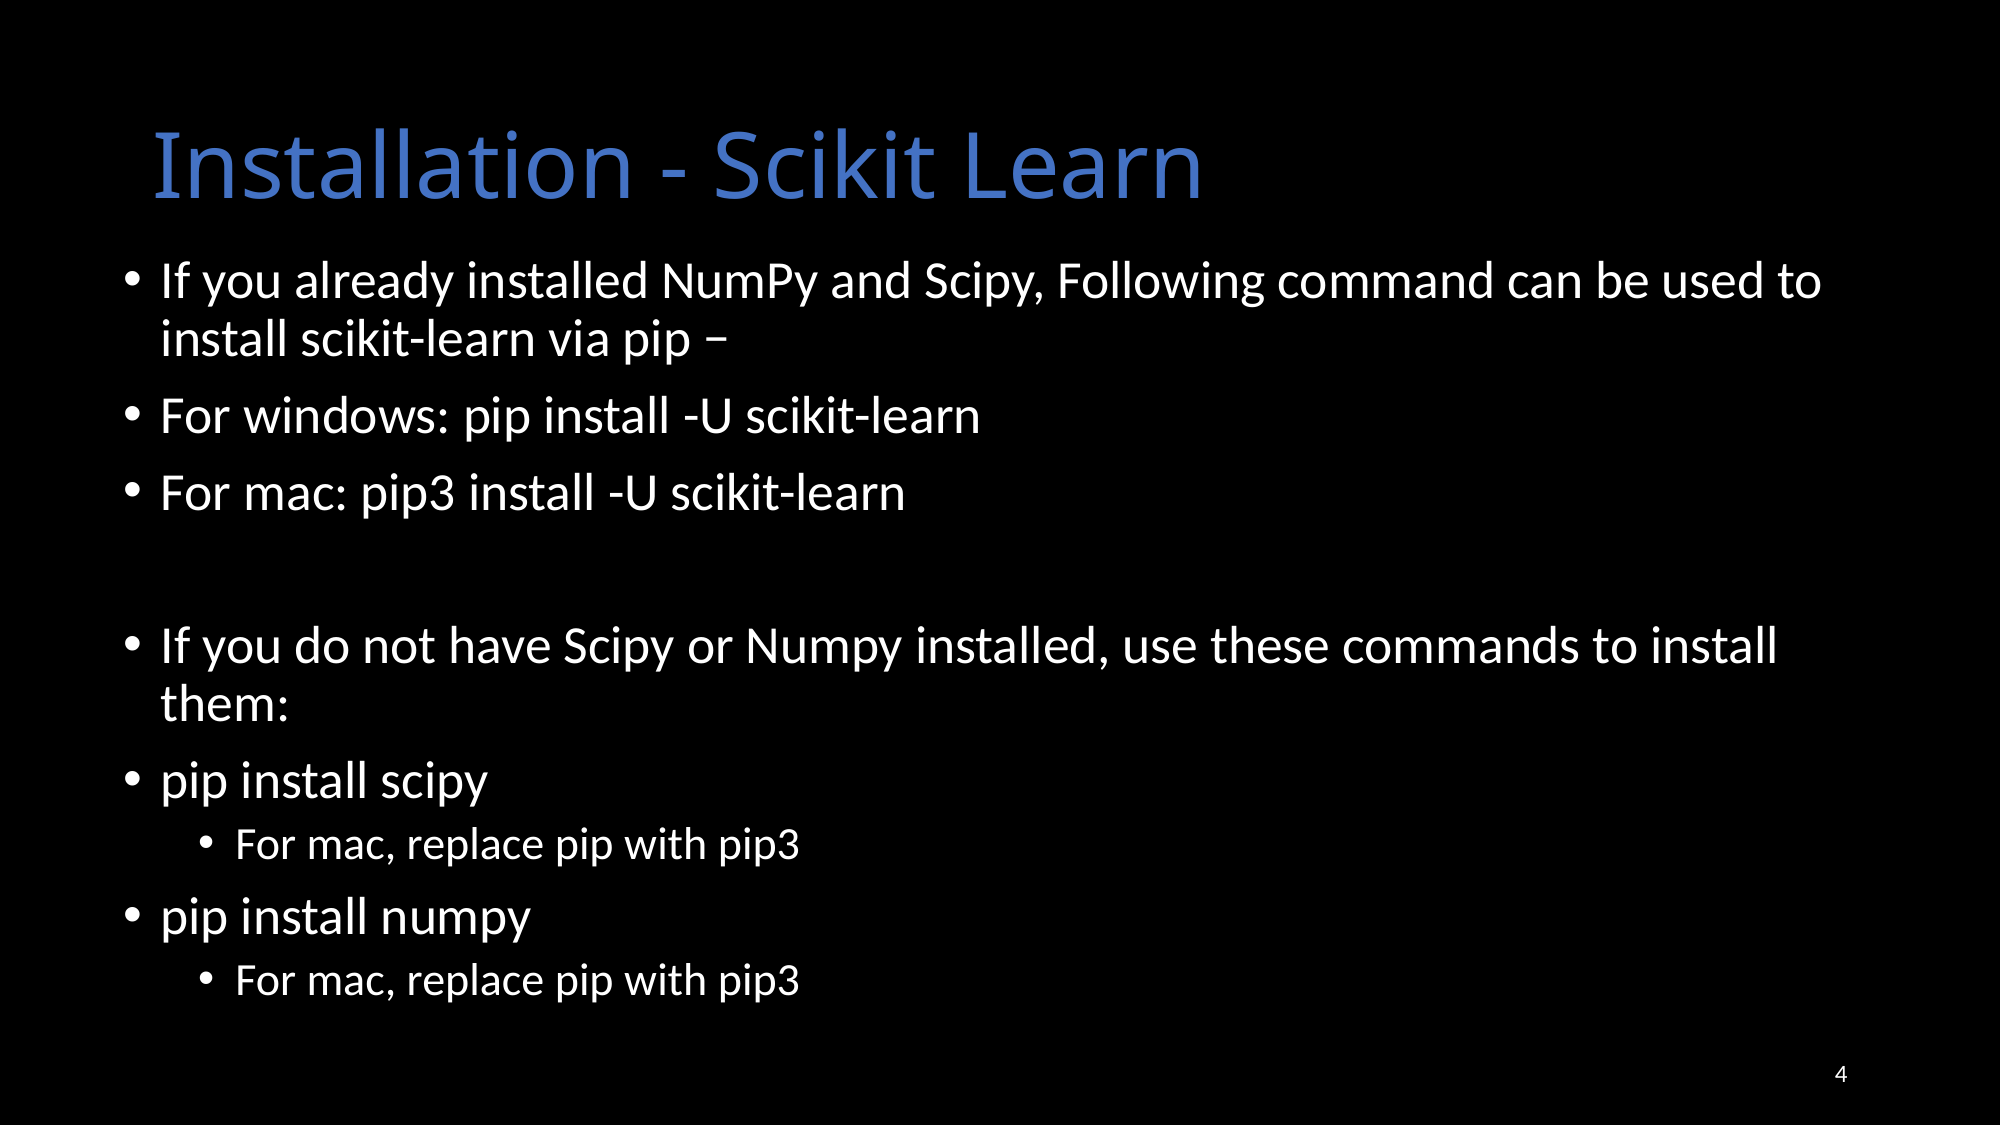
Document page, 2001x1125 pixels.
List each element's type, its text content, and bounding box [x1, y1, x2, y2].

slide_number 4 [1412, 1042, 1863, 1103]
list If you already installed NumPy and Scipy, Following command can be used to install scikit-learn via pip − For windows: pip install -U scikit-learn For mac: pip3 install -U scikit-learn If you do not have Scipy or Numpy installed, use these commands to install them: pip install scipy For mac, replace pip with pip3 pip install numpy For mac, replace pip with pip3 [108, 244, 1863, 1014]
title Installation - Scikit Learn [137, 59, 1863, 244]
